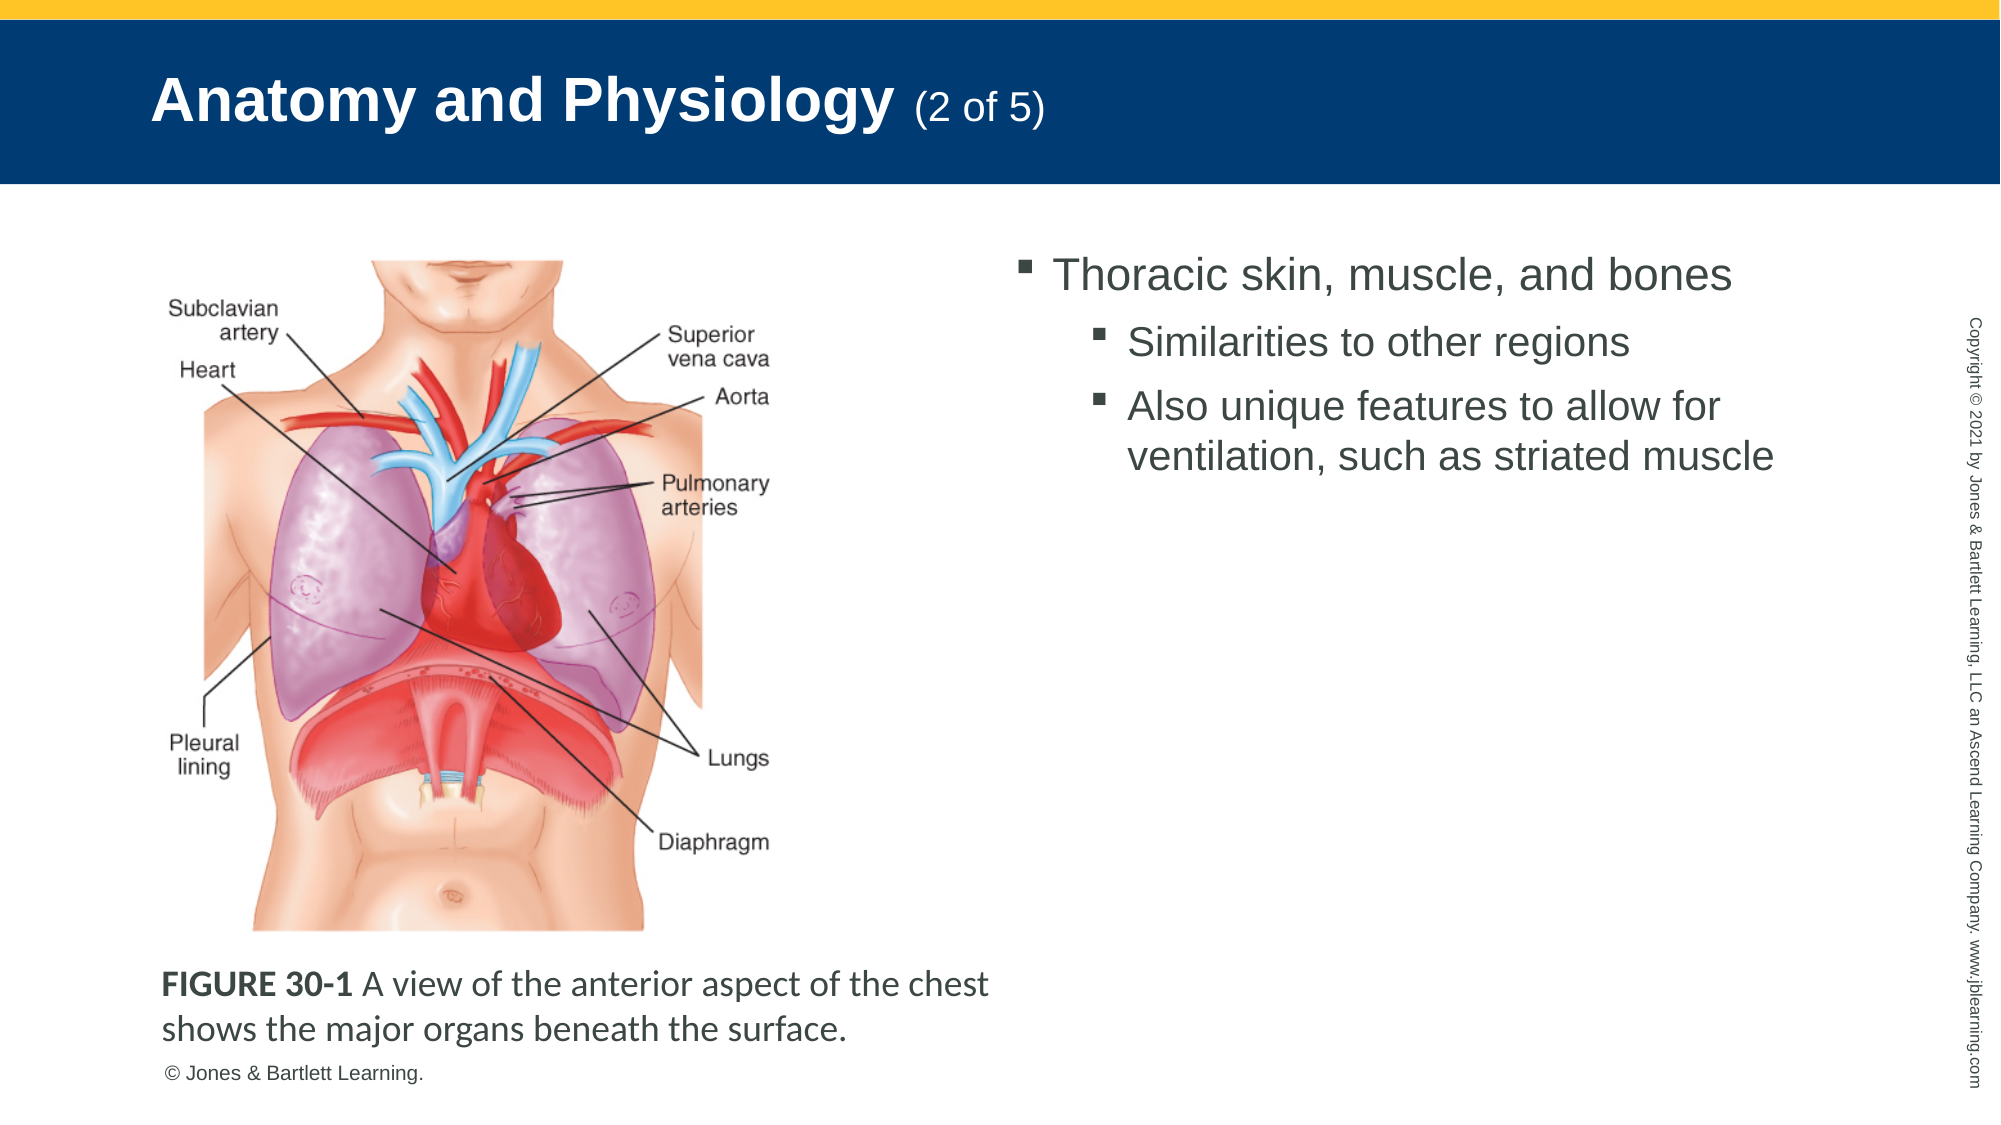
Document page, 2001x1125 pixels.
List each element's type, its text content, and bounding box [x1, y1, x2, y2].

text_box © Jones & Bartlett Learning. [150, 1052, 440, 1092]
picture [153, 243, 791, 946]
list Thoracic skin, muscle, and bones Similarities to other regions Also unique features to allow for ventilation, such as striated muscle [999, 237, 1850, 1025]
title Anatomy and Physiology (2 of 5) [0, 19, 2000, 185]
text_box FIGURE 30-1 A view of the anterior aspect of the chest shows the major organs beneath the surface. [146, 951, 1147, 1057]
